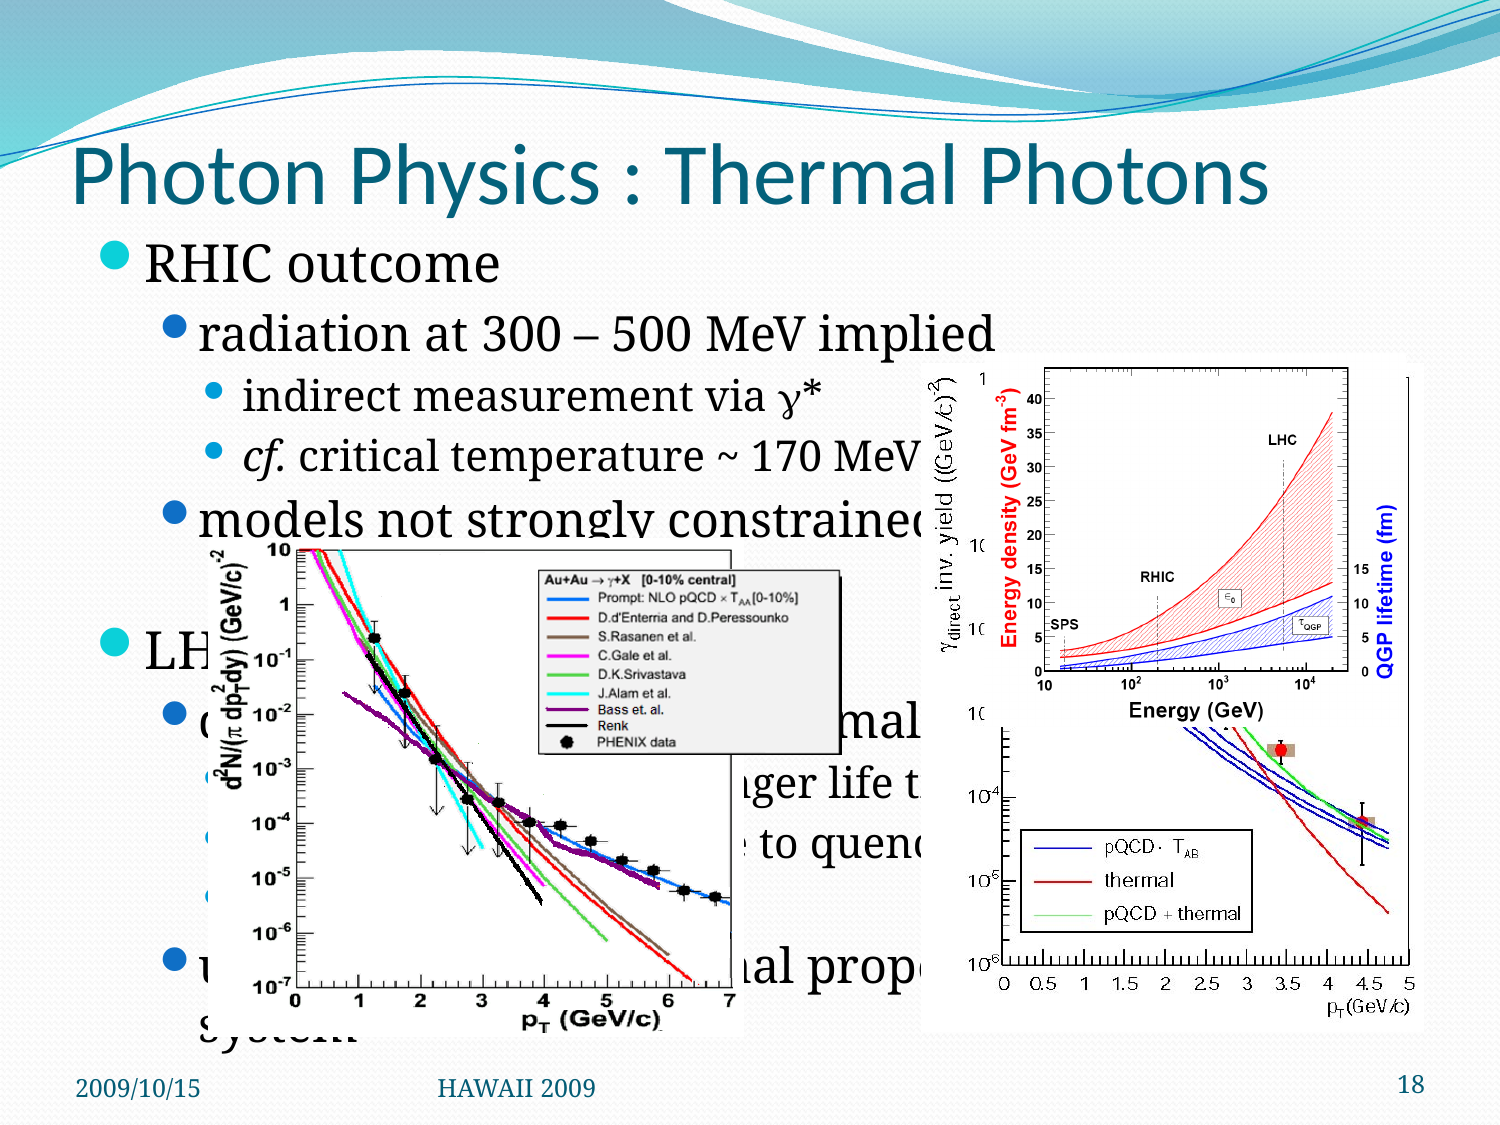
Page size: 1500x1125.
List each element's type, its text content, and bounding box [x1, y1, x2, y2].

picture [208, 537, 842, 1037]
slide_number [75, 1042, 425, 1103]
list RHIC outcome radiation at 300 – 500 MeV implied indirect measurement via g* cf. critical temperature ~ 170 MeV models not strongly constrained LHC prospect direct measurement of thermal photons higher temperature + longer life time reduced background due to quenching ALICE-PHOS detector understanding of thermal properties of partonic system [82, 222, 1432, 1062]
picture [921, 363, 1424, 1032]
footer HAWAII 2009 [437, 1042, 988, 1103]
picture [984, 353, 1407, 727]
slide_number 18 [1299, 1042, 1425, 1103]
title Photon Physics : Thermal Photons [70, 35, 1421, 223]
